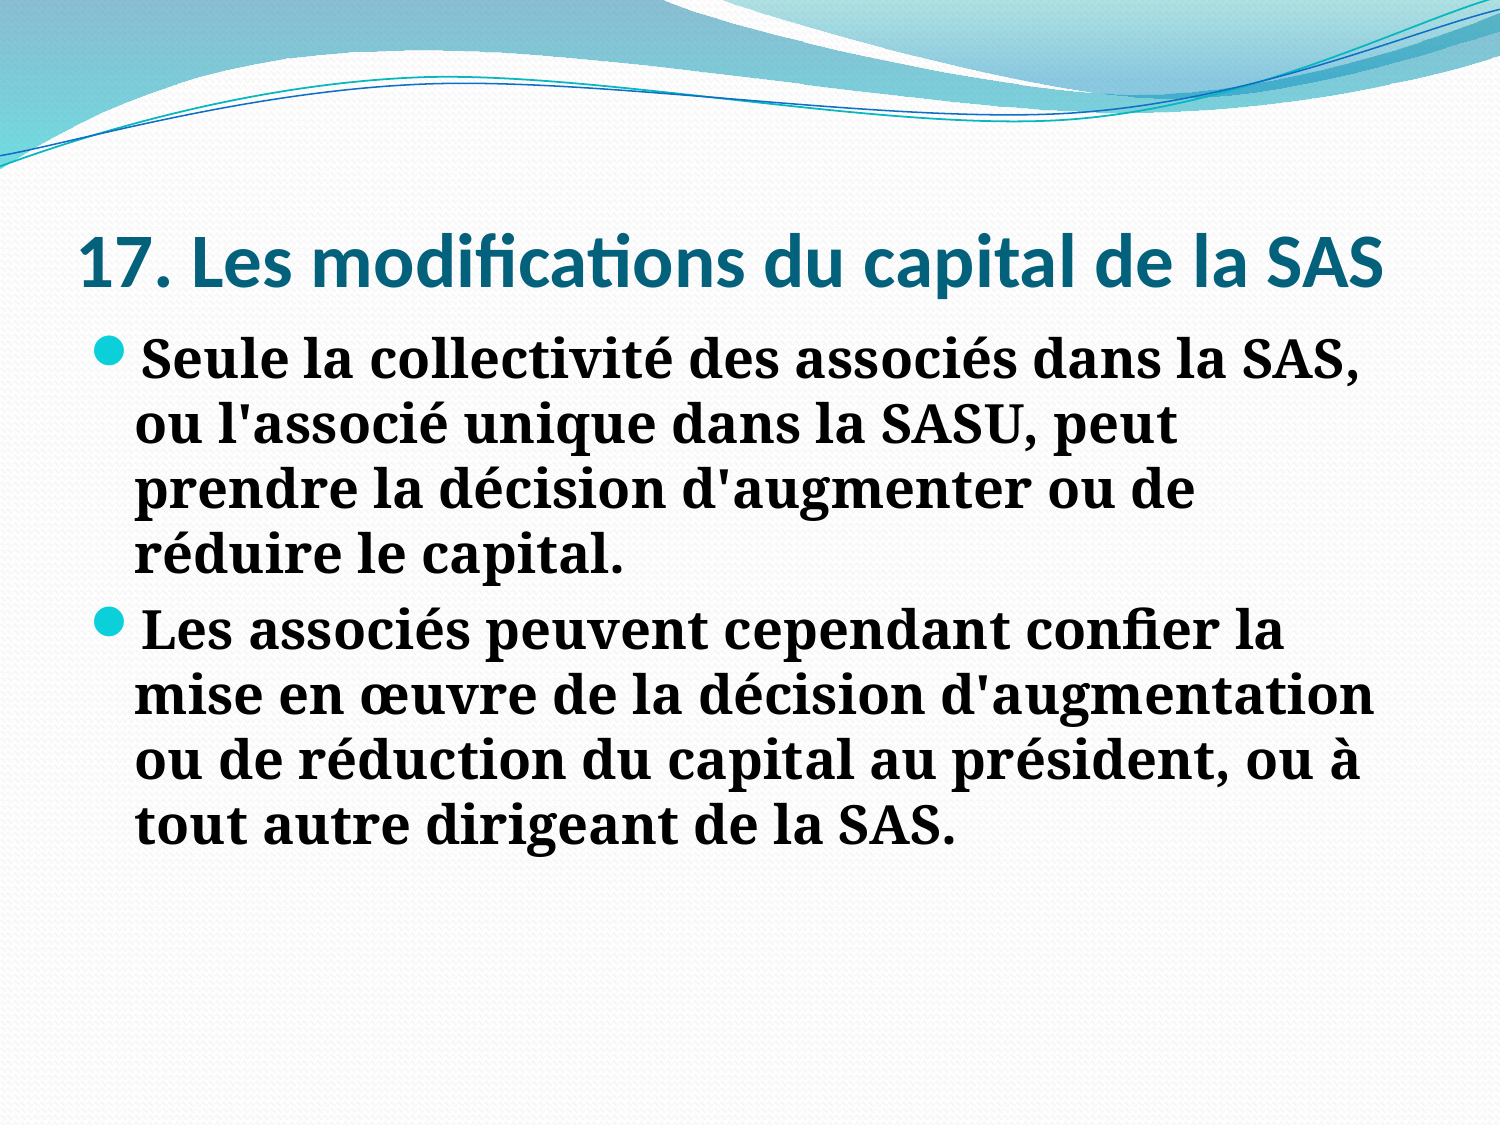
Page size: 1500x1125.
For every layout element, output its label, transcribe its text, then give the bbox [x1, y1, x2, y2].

title 17. Les modifications du capital de la SAS [75, 115, 1425, 303]
list Seule la collectivité des associés dans la SAS, ou l'associé unique dans la SASU, peut prendre la décision d'augmenter ou de réduire le capital. Les associés peuvent cependant confier la mise en œuvre de la décision d'augmentation ou de réduction du capital au président, ou à tout autre dirigeant de la SAS. [75, 317, 1425, 1038]
